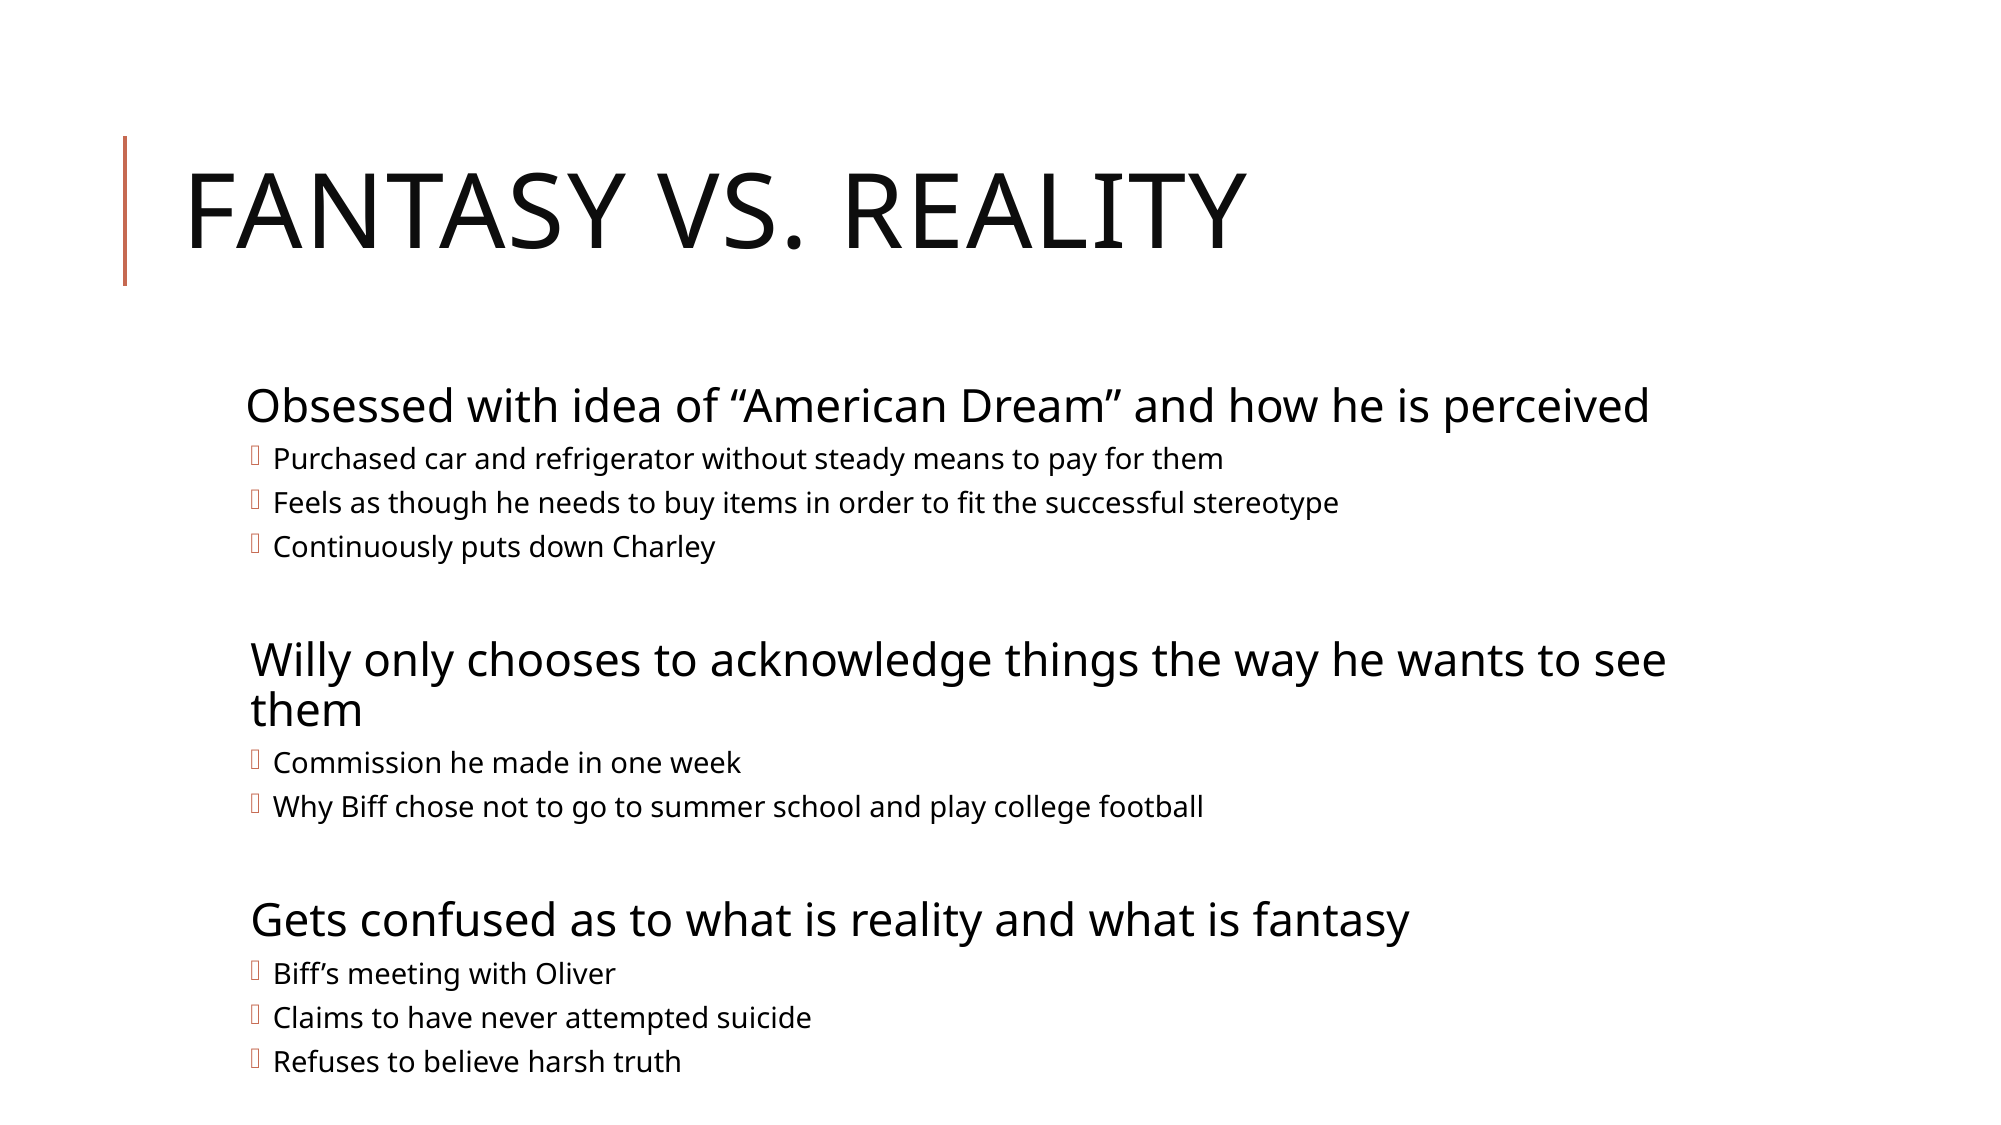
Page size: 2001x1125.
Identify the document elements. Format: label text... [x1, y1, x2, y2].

list Obsessed with idea of “American Dream” and how he is perceived Purchased car and refrigerator without steady means to pay for them Feels as though he needs to buy items in order to fit the successful stereotype Continuously puts down Charley Willy only chooses to acknowledge things the way he wants to see them Commission he made in one week Why Biff chose not to go to summer school and play college football Gets confused as to what is reality and what is fantasy Biff’s meeting with Oliver Claims to have never attempted suicide Refuses to believe harsh truth [168, 375, 1763, 1035]
title Fantasy vs. Reality [168, 96, 1763, 342]
